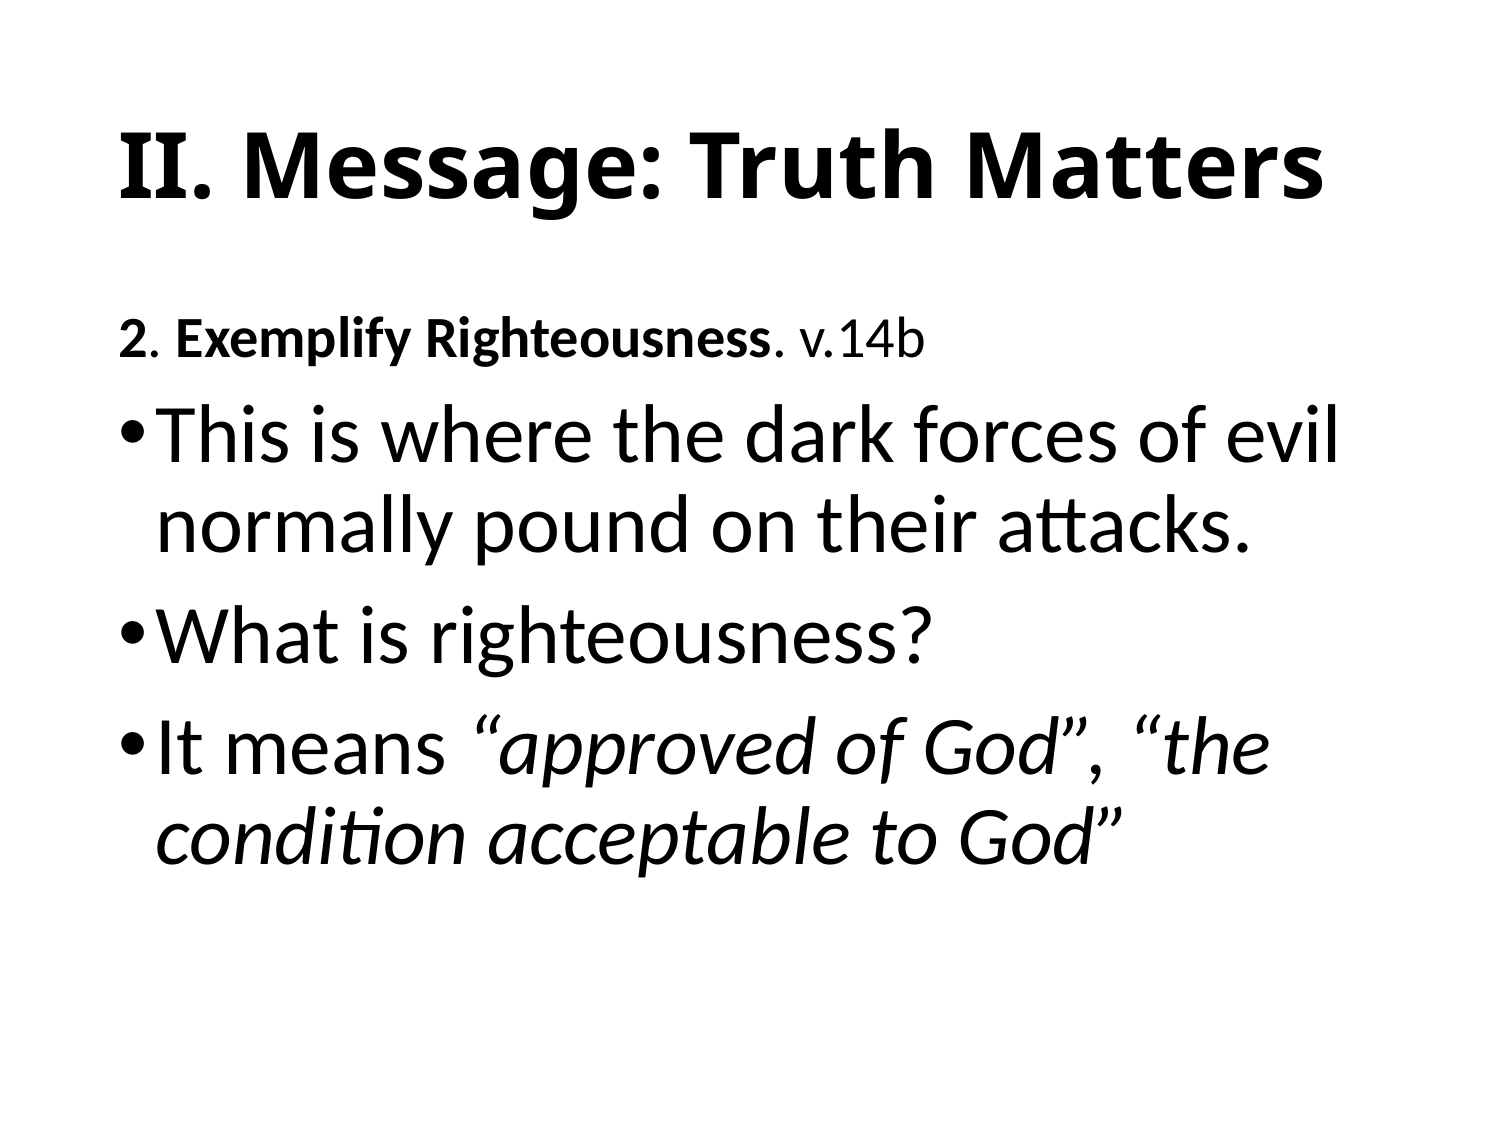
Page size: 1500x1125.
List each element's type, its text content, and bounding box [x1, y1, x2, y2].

title II. Message: Truth Matters [103, 59, 1397, 278]
list 2. Exemplify Righteousness. v.14b This is where the dark forces of evil normally pound on their attacks. What is righteousness? It means “approved of God”, “the condition acceptable to God” [103, 299, 1397, 1014]
